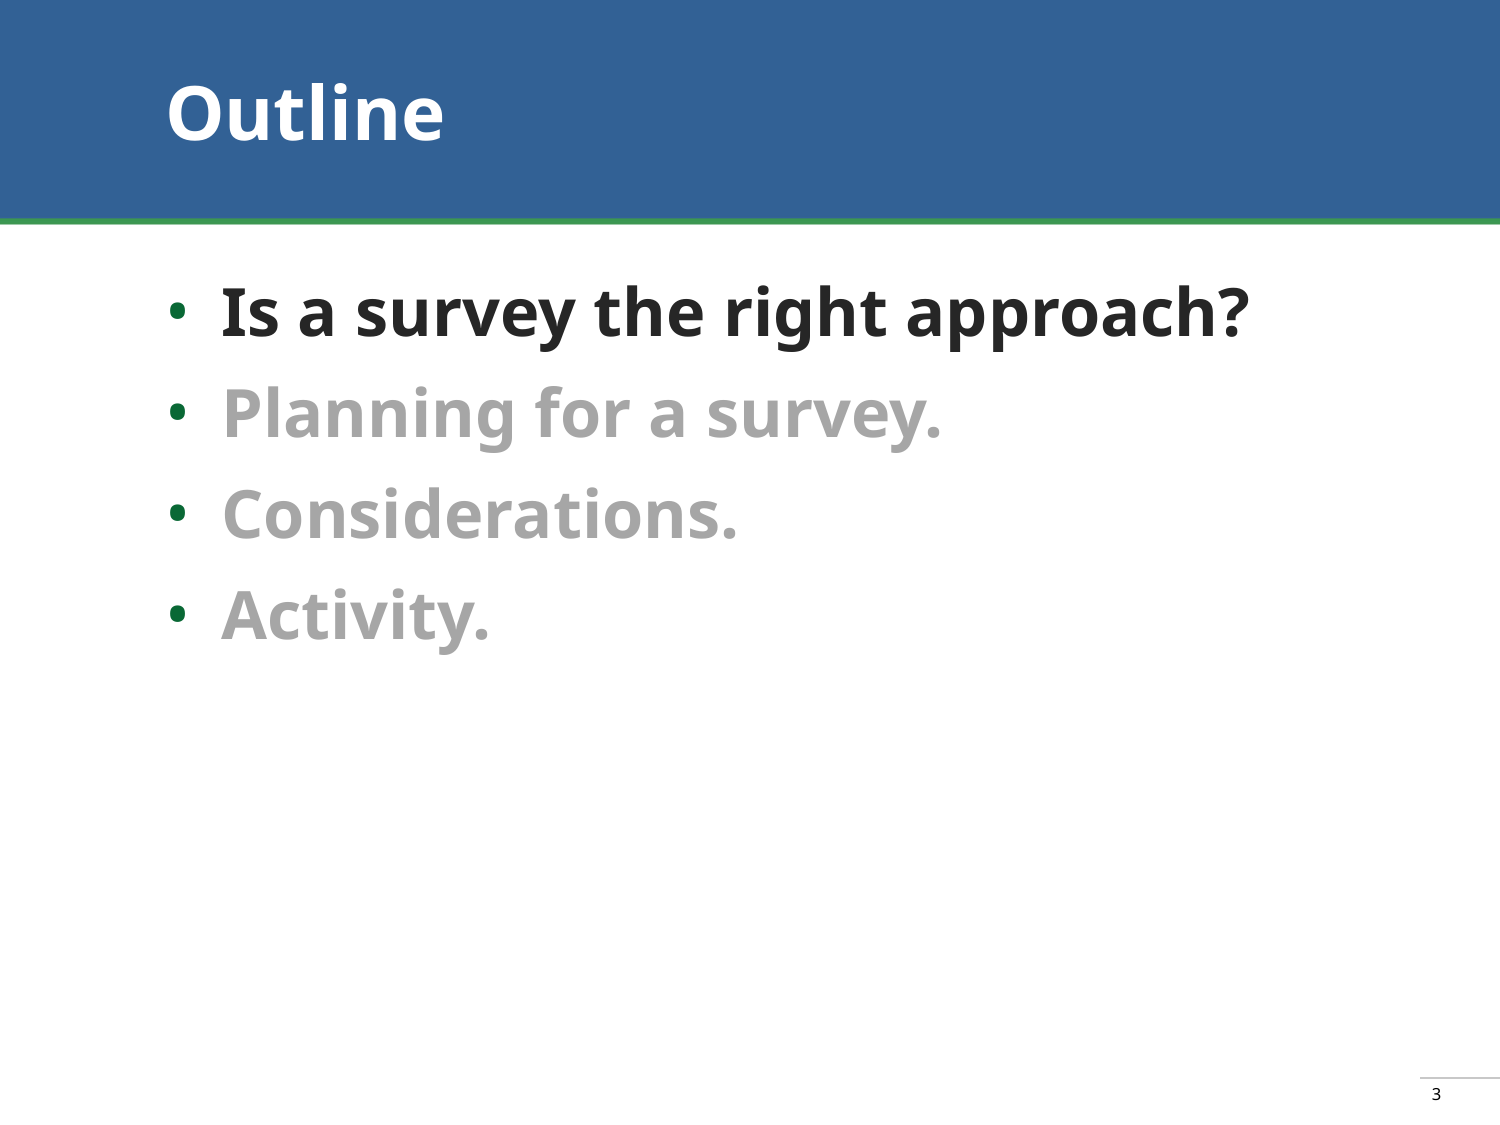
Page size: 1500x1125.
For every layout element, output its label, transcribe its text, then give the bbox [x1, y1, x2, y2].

title Outline [150, 0, 1350, 221]
list Is a survey the right approach? Planning for a survey. Considerations. Activity. [150, 262, 1350, 1005]
picture [0, 0, 1500, 1125]
slide_number 3 [1431, 1085, 1458, 1106]
